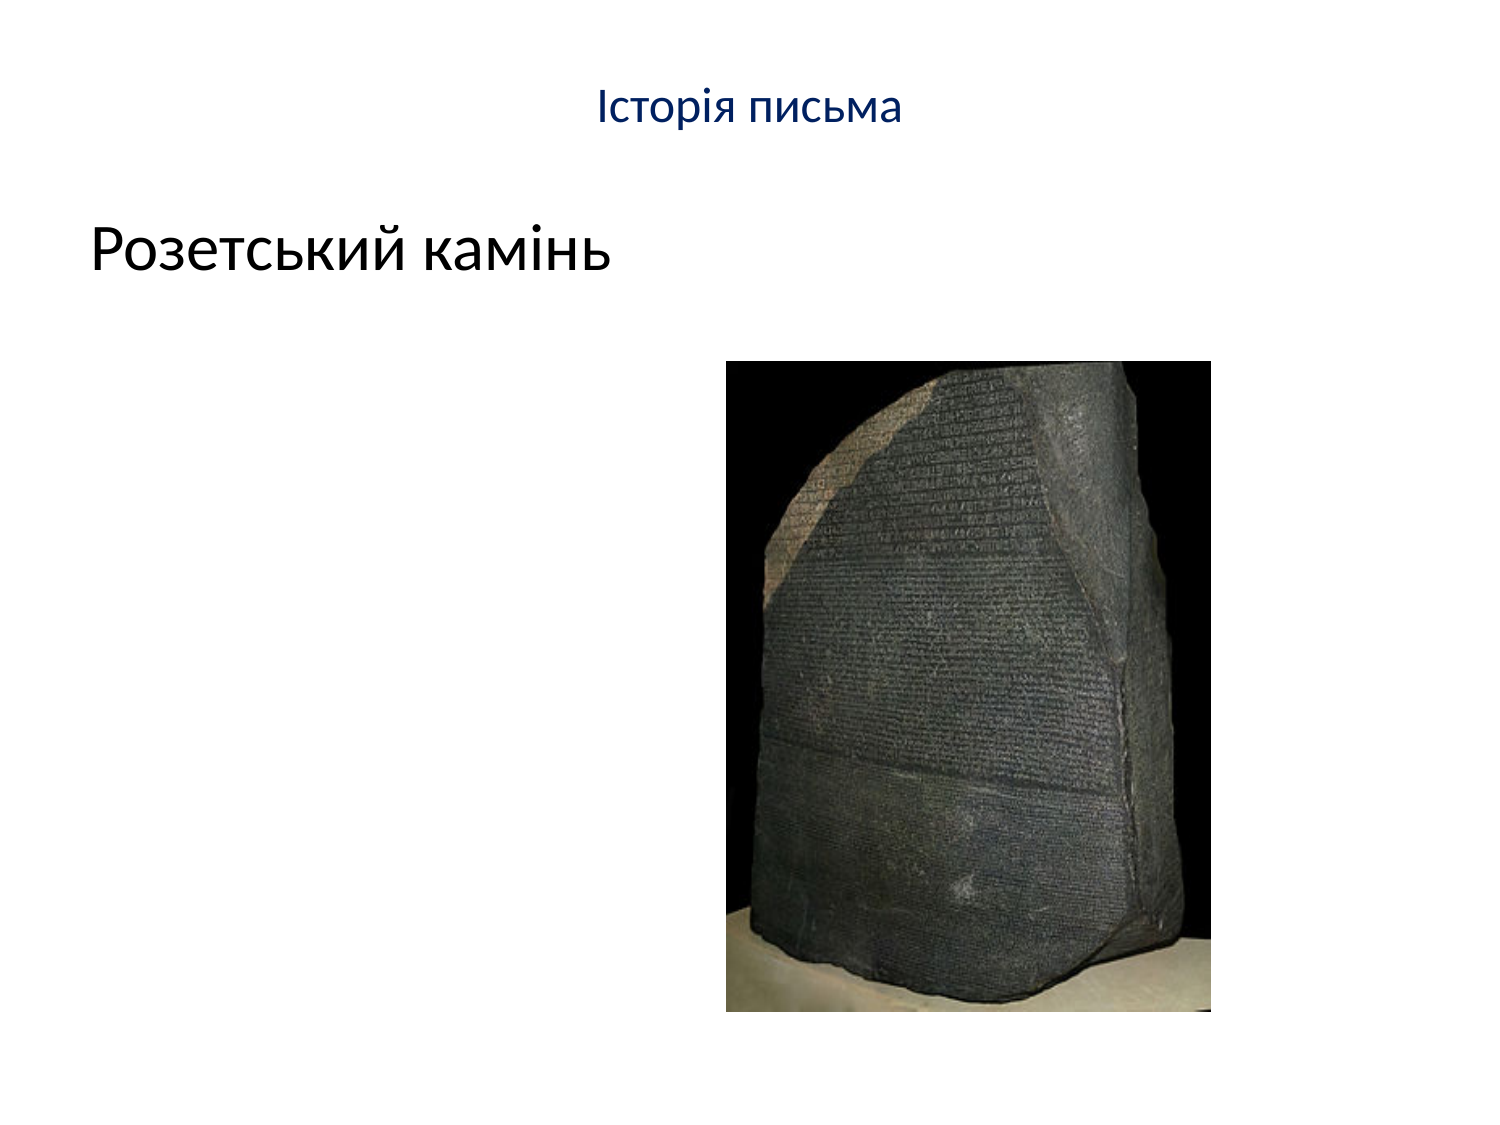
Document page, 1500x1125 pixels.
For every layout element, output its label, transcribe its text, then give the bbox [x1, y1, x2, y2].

title Історія письма [75, 45, 1425, 161]
list Розетський камінь [75, 196, 1425, 1005]
picture [726, 361, 1211, 1012]
